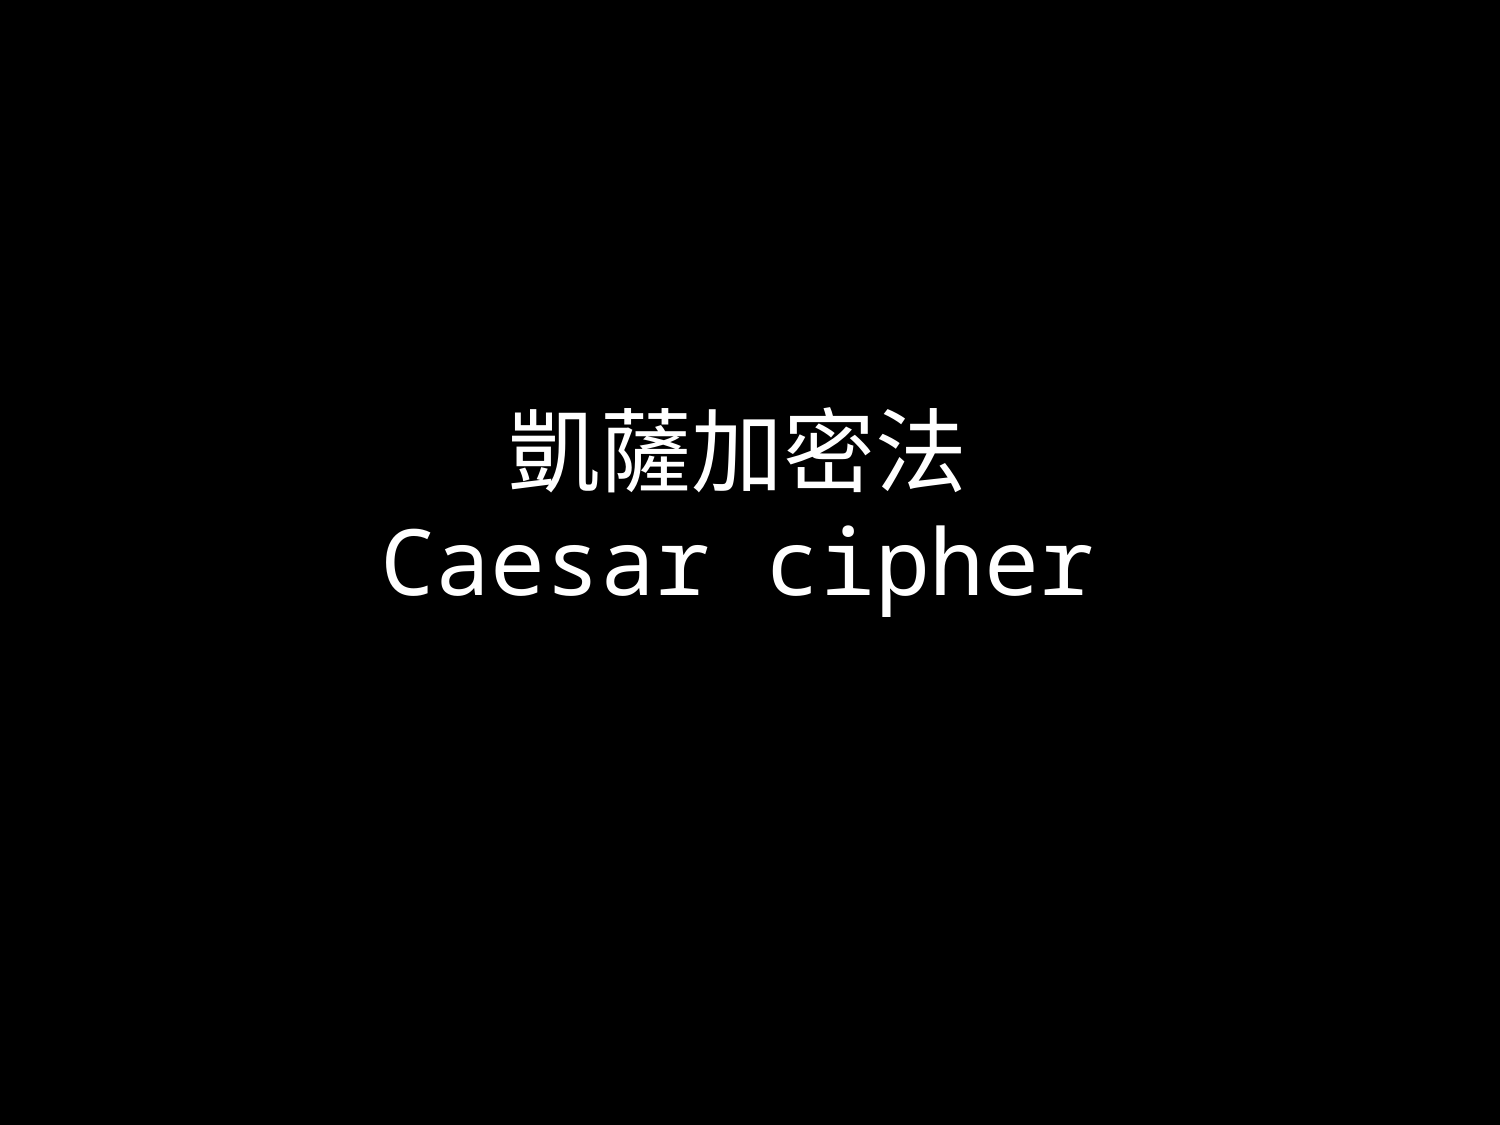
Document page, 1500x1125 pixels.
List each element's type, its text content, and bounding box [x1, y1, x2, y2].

text_box 凱薩加密法 Caesar cipher [365, 386, 1111, 622]
